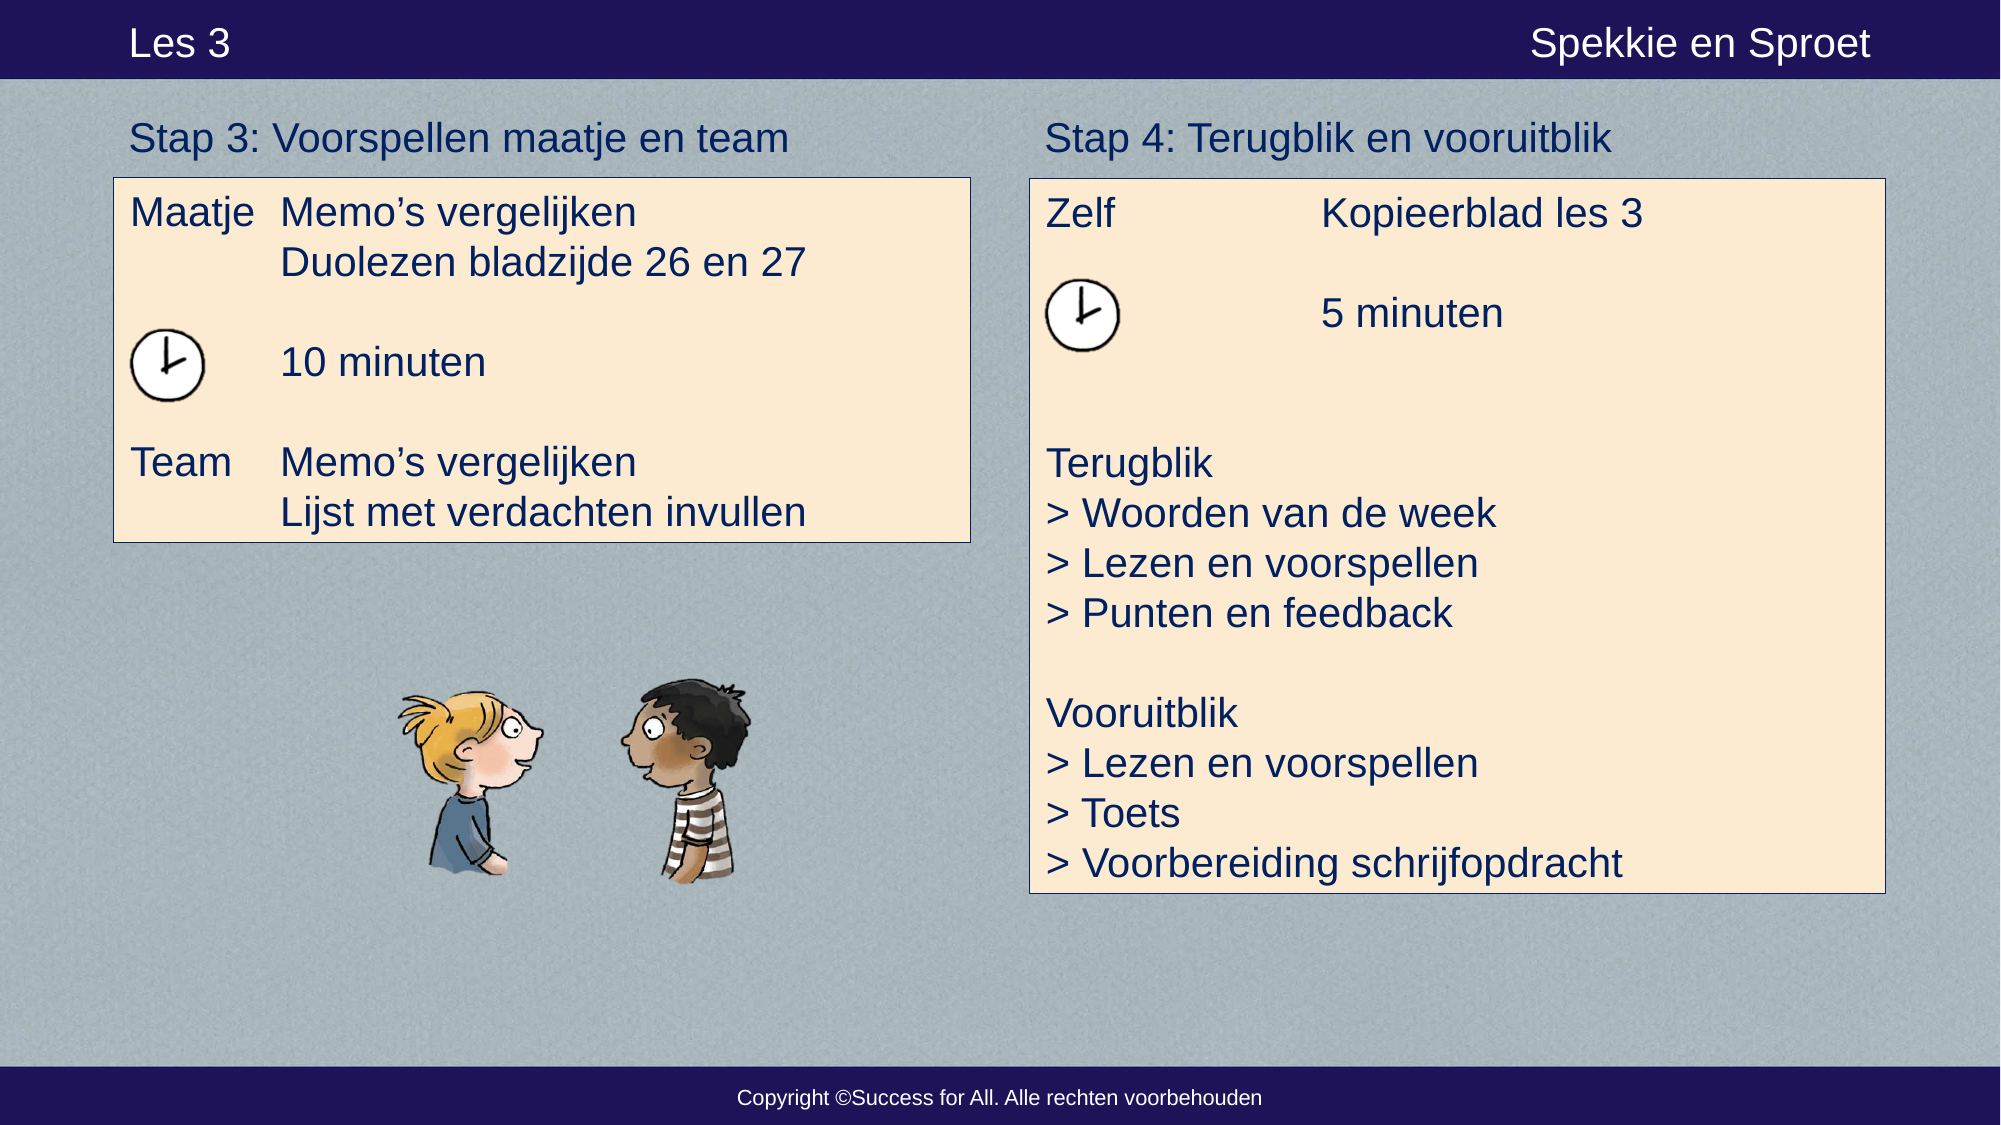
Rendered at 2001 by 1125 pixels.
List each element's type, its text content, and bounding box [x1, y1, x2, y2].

text_box Zelf Kopieerblad les 3 5 minuten Terugblik > Woorden van de week > Lezen en voorspellen > Punten en feedback Vooruitblik > Lezen en voorspellen > Toets > Voorbereiding schrijfopdracht [1029, 178, 1886, 894]
text_box Stap 3: Voorspellen maatje en team [114, 103, 907, 169]
text_box Maatje Memo’s vergelijken Duolezen bladzijde 26 en 27 10 minuten Team Memo’s vergelijken Lijst met verdachten invullen [113, 177, 971, 543]
picture [0, 0, 2001, 1125]
text_box Les 3 [114, 8, 354, 73]
text_box Stap 4: Terugblik en vooruitblik [1029, 103, 1822, 169]
text_box Spekkie en Sproet [999, 8, 1886, 73]
text_box Copyright ©Success for All. Alle rechten voorbehouden [0, 1076, 2000, 1125]
